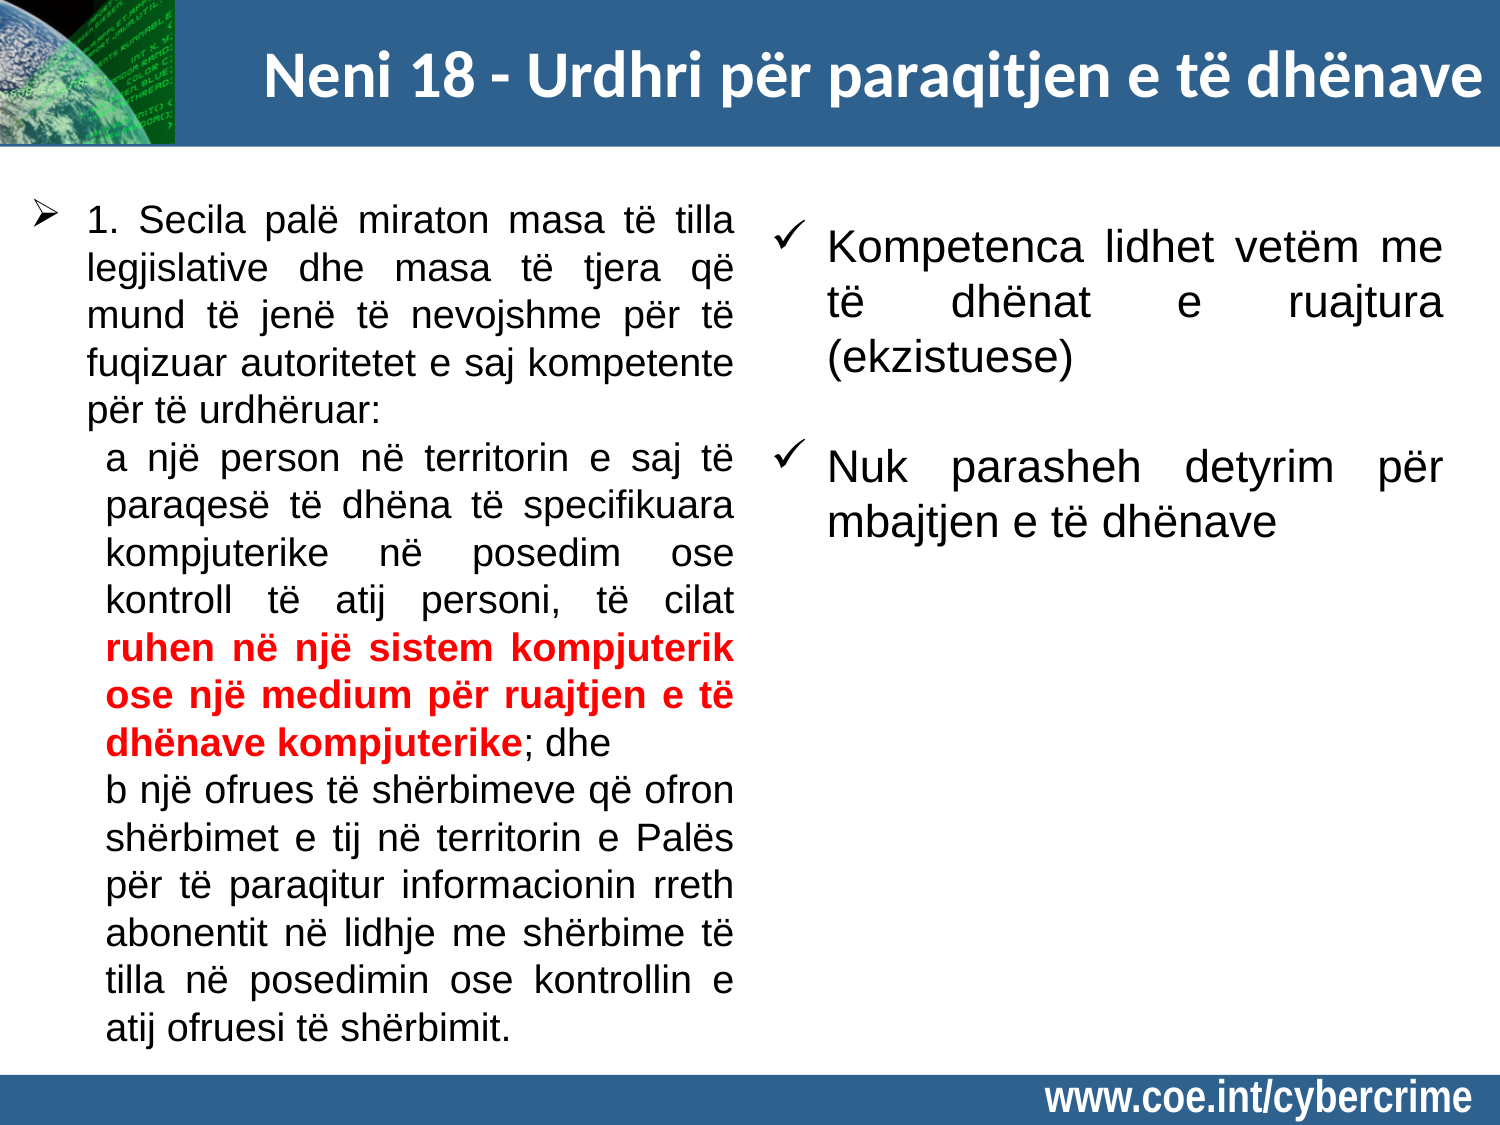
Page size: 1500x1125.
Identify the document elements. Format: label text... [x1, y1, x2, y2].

text_box [0, 1073, 1030, 1125]
picture [0, 0, 175, 144]
text_box Neni 18 - Urdhri për paraqitjen e të dhënave [177, 0, 1500, 149]
text_box www.coe.int/cybercrime [1030, 1059, 1500, 1125]
text_box 1. Secila palë miraton masa të tilla legjislative dhe masa të tjera që mund të jenë të nevojshme për të fuqizuar autoritetet e saj kompetente për të urdhëruar: a një person në territorin e saj të paraqesë të dhëna të specifikuara kompjuterike në posedim ose kontroll të atij personi, të cilat ruhen në një sistem kompjuterik ose një medium për ruajtjen e të dhënave kompjuterike; dhe b një ofrues të shërbimeve që ofron shërbimet e tij në territorin e Palës për të paraqitur informacionin rreth abonentit në lidhje me shërbime të tilla në posedimin ose kontrollin e atij ofruesi të shërbimit. [15, 186, 750, 1057]
text_box Kompetenca lidhet vetëm me të dhënat e ruajtura (ekzistuese) Nuk parasheh detyrim për mbajtjen e të dhënave [755, 209, 1459, 610]
